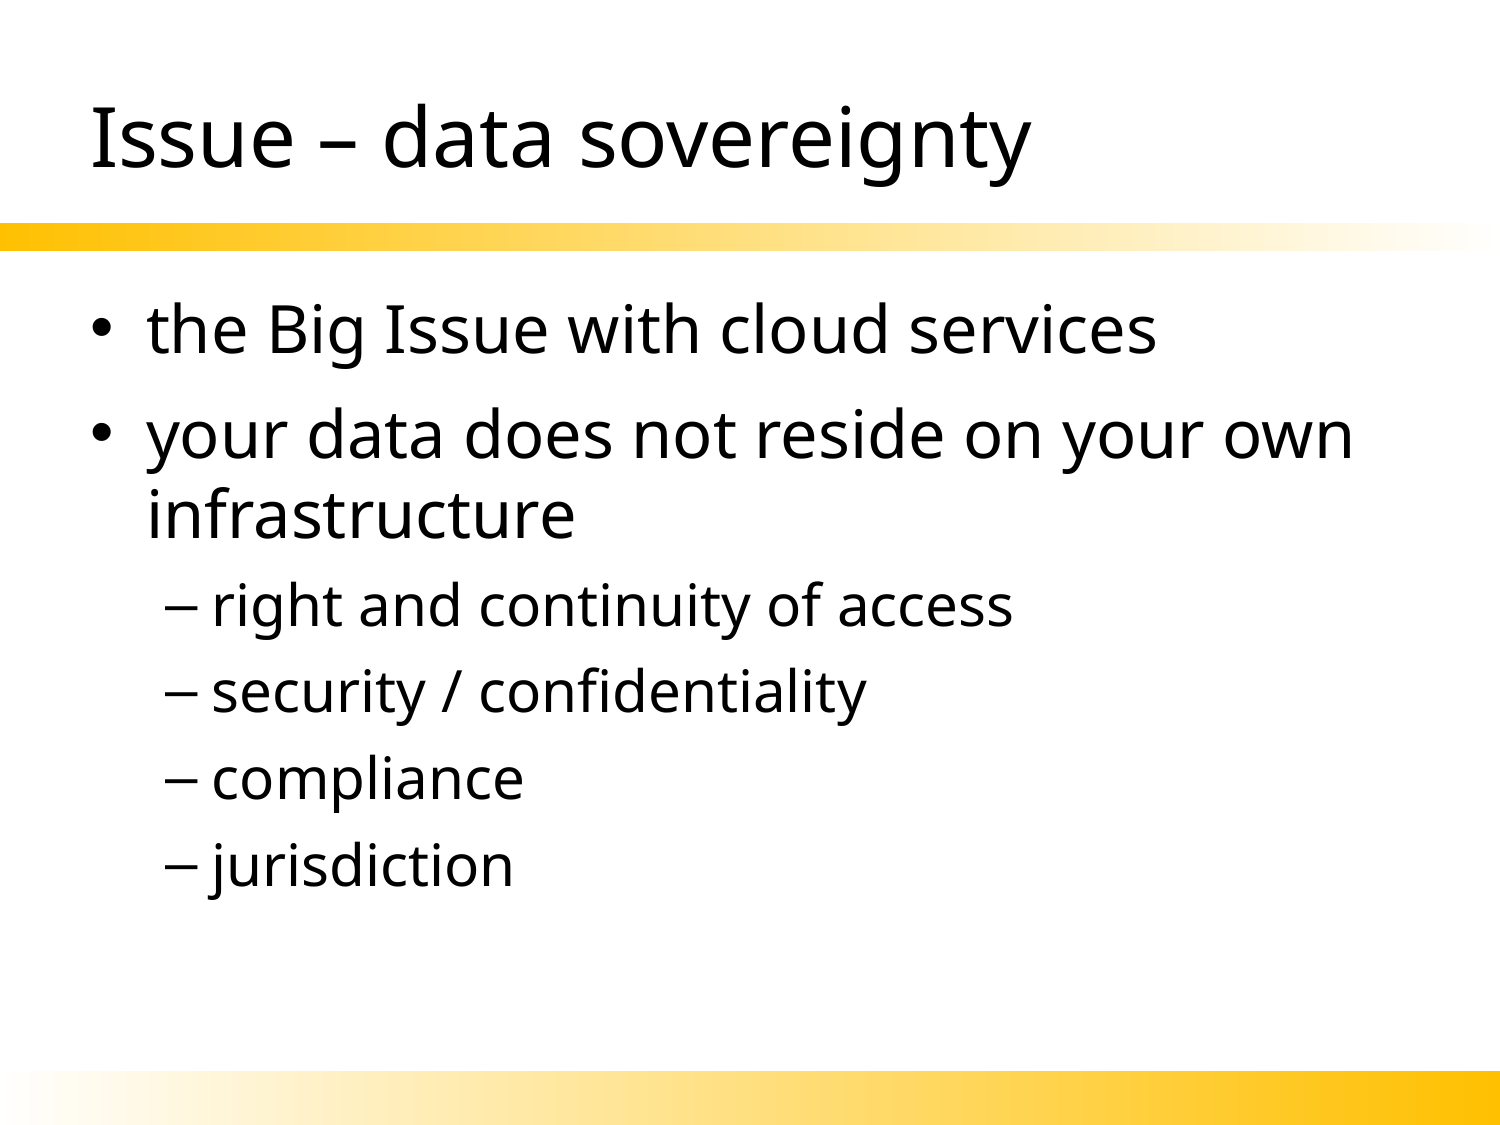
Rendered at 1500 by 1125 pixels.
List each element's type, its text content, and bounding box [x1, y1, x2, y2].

table_header Type [293, 224, 298, 250]
list the Big Issue with cloud services your data does not reside on your own infrastructure right and continuity of access security / confidentiality compliance jurisdiction [75, 278, 1425, 1005]
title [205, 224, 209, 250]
title Issue – data sovereignty [75, 45, 1425, 224]
table_header Product Name [1172, 1072, 1177, 1125]
table_header Type [1113, 1072, 1118, 1125]
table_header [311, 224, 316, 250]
